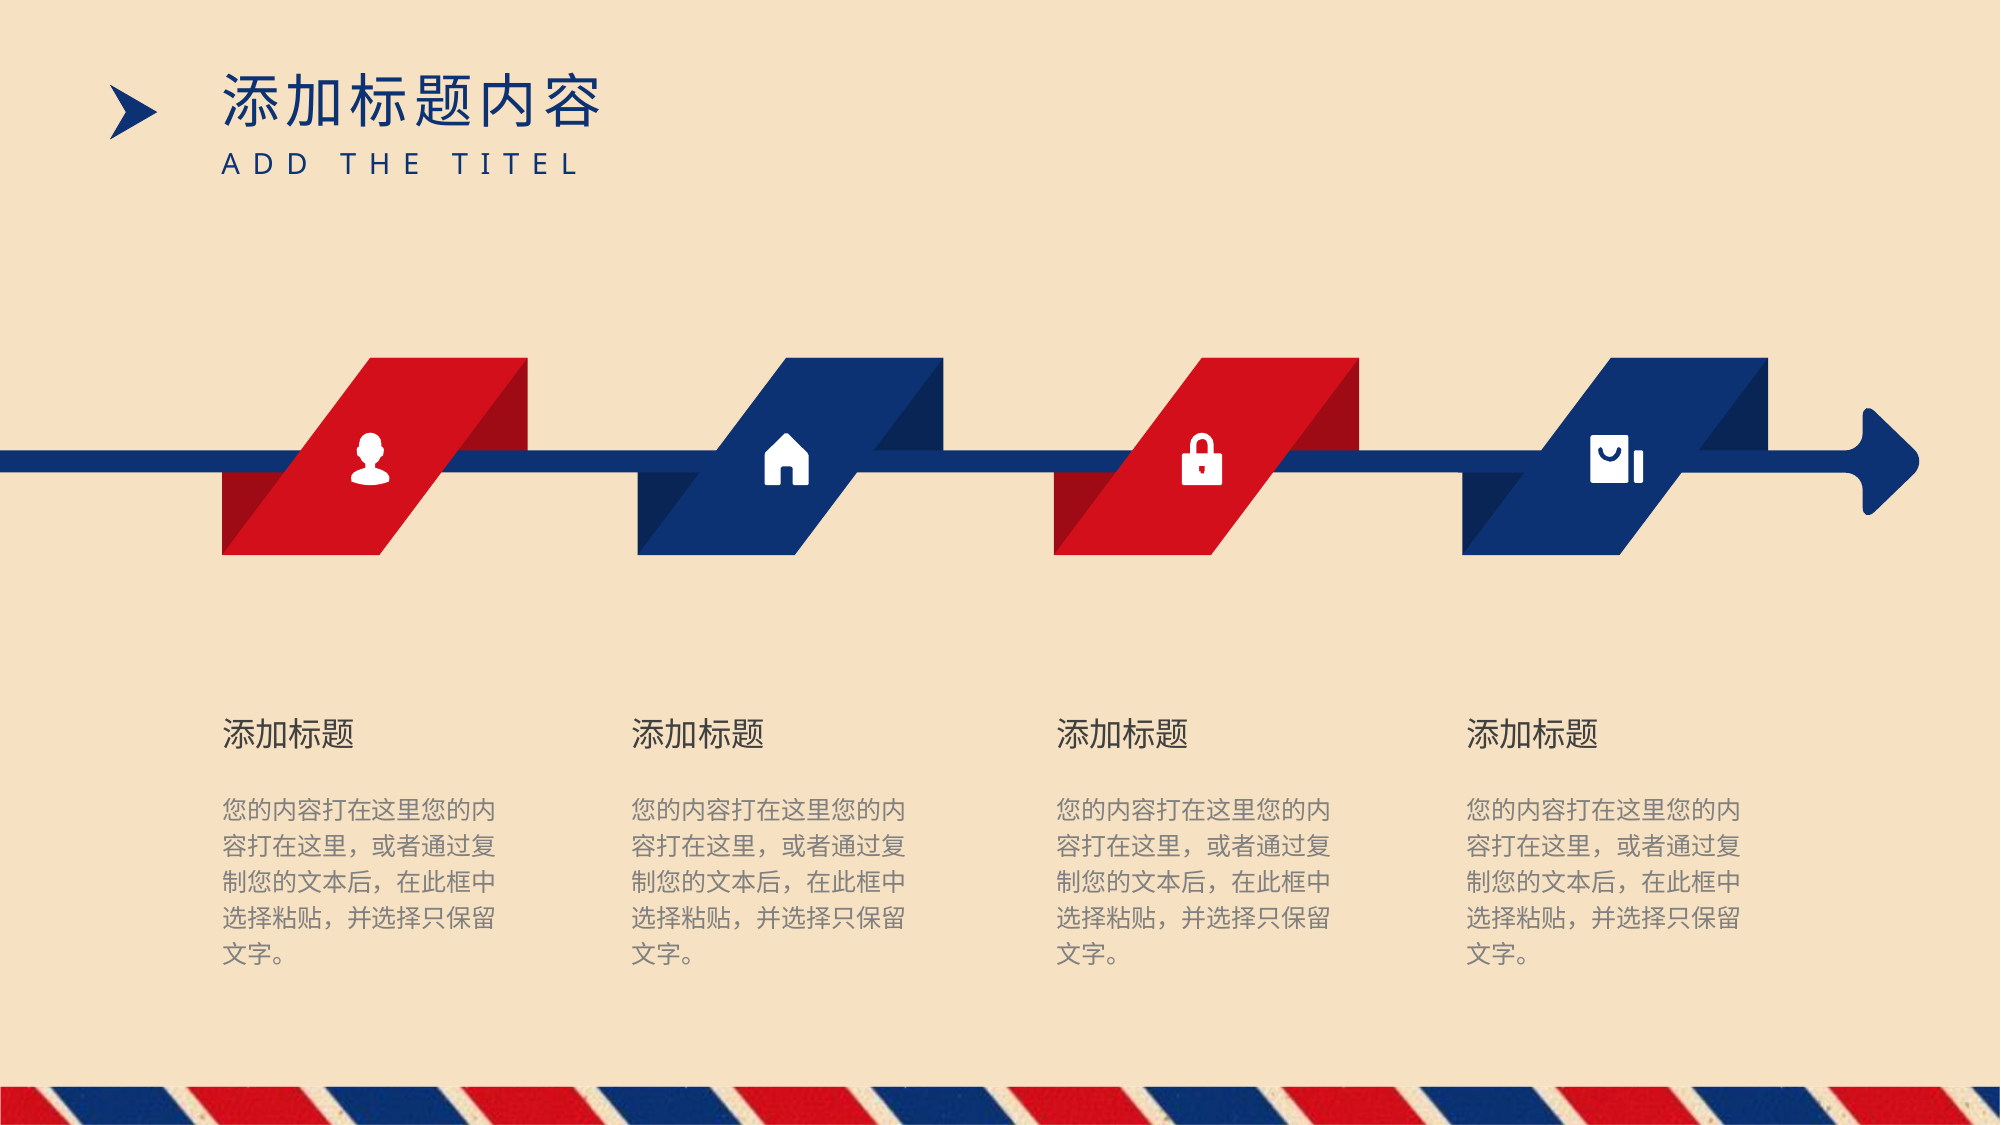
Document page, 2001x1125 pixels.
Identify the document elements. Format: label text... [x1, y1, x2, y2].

text_box 添加标题 您的内容打在这里您的内容打在这里，或者通过复制您的文本后，在此框中选择粘贴，并选择只保留文字。 [222, 704, 522, 969]
text_box 添加标题 您的内容打在这里您的内容打在这里，或者通过复制您的文本后，在此框中选择粘贴，并选择只保留文字。 [1056, 704, 1356, 969]
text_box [109, 56, 656, 189]
picture [2, 1087, 1998, 1124]
text_box 添加标题 您的内容打在这里您的内容打在这里，或者通过复制您的文本后，在此框中选择粘贴，并选择只保留文字。 [631, 704, 931, 969]
text_box 添加标题 您的内容打在这里您的内容打在这里，或者通过复制您的文本后，在此框中选择粘贴，并选择只保留文字。 [1466, 704, 1766, 969]
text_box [0, 357, 1921, 556]
